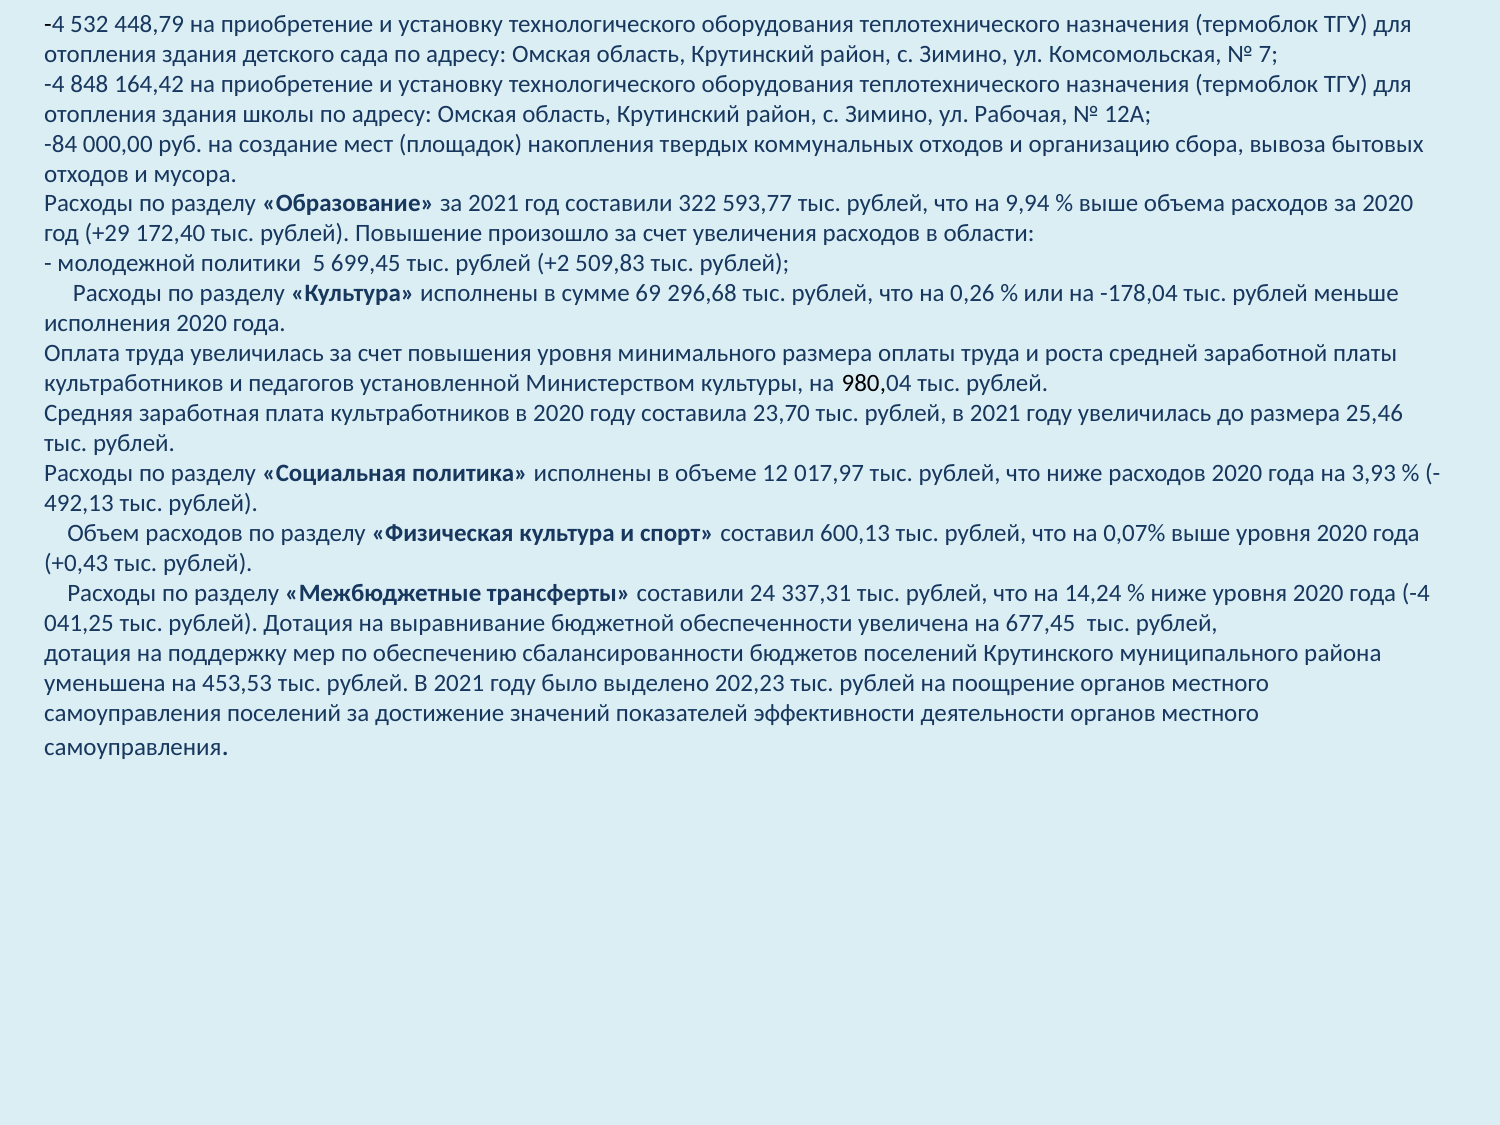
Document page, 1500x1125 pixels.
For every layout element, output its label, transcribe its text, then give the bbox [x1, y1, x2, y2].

text_box -4 532 448,79 на приобретение и установку технологического оборудования теплотехнического назначения (термоблок ТГУ) для отопления здания детского сада по адресу: Омская область, Крутинский район, с. Зимино, ул. Комсомольская, № 7; -4 848 164,42 на приобретение и установку технологического оборудования теплотехнического назначения (термоблок ТГУ) для отопления здания школы по адресу: Омская область, Крутинский район, с. Зимино, ул. Рабочая, № 12А; -84 000,00 руб. на создание мест (площадок) накопления твердых коммунальных отходов и организацию сбора, вывоза бытовых отходов и мусора. Расходы по разделу «Образование» за 2021 год составили 322 593,77 тыс. рублей, что на 9,94 % выше объема расходов за 2020 год (+29 172,40 тыс. рублей). Повышение произошло за счет увеличения расходов в области: - молодежной политики 5 699,45 тыс. рублей (+2 509,83 тыс. рублей); Расходы по разделу «Культура» исполнены в сумме 69 296,68 тыс. рублей, что на 0,26 % или на -178,04 тыс. рублей меньше исполнения 2020 года. Оплата труда увеличилась за счет повышения уровня минимального размера оплаты труда и роста средней заработной платы культработников и педагогов установленной Министерством культуры, на 980,04 тыс. рублей. Средняя заработная плата культработников в 2020 году составила 23,70 тыс. рублей, в 2021 году увеличилась до размера 25,46 тыс. рублей. Расходы по разделу «Социальная политика» исполнены в объеме 12 017,97 тыс. рублей, что ниже расходов 2020 года на 3,93 % (-492,13 тыс. рублей). Объем расходов по разделу «Физическая культура и спорт» составил 600,13 тыс. рублей, что на 0,07% выше уровня 2020 года (+0,43 тыс. рублей). Расходы по разделу «Межбюджетные трансферты» составили 24 337,31 тыс. рублей, что на 14,24 % ниже уровня 2020 года (-4 041,25 тыс. рублей). Дотация на выравнивание бюджетной обеспеченности увеличена на 677,45 тыс. рублей, дотация на поддержку мер по обеспечению сбалансированности бюджетов поселений Крутинского муниципального района уменьшена на 453,53 тыс. рублей. В 2021 году было выделено 202,23 тыс. рублей на поощрение органов местного самоуправления поселений за достижение значений показателей эффективности деятельности органов местного самоуправления. [29, 0, 1459, 801]
